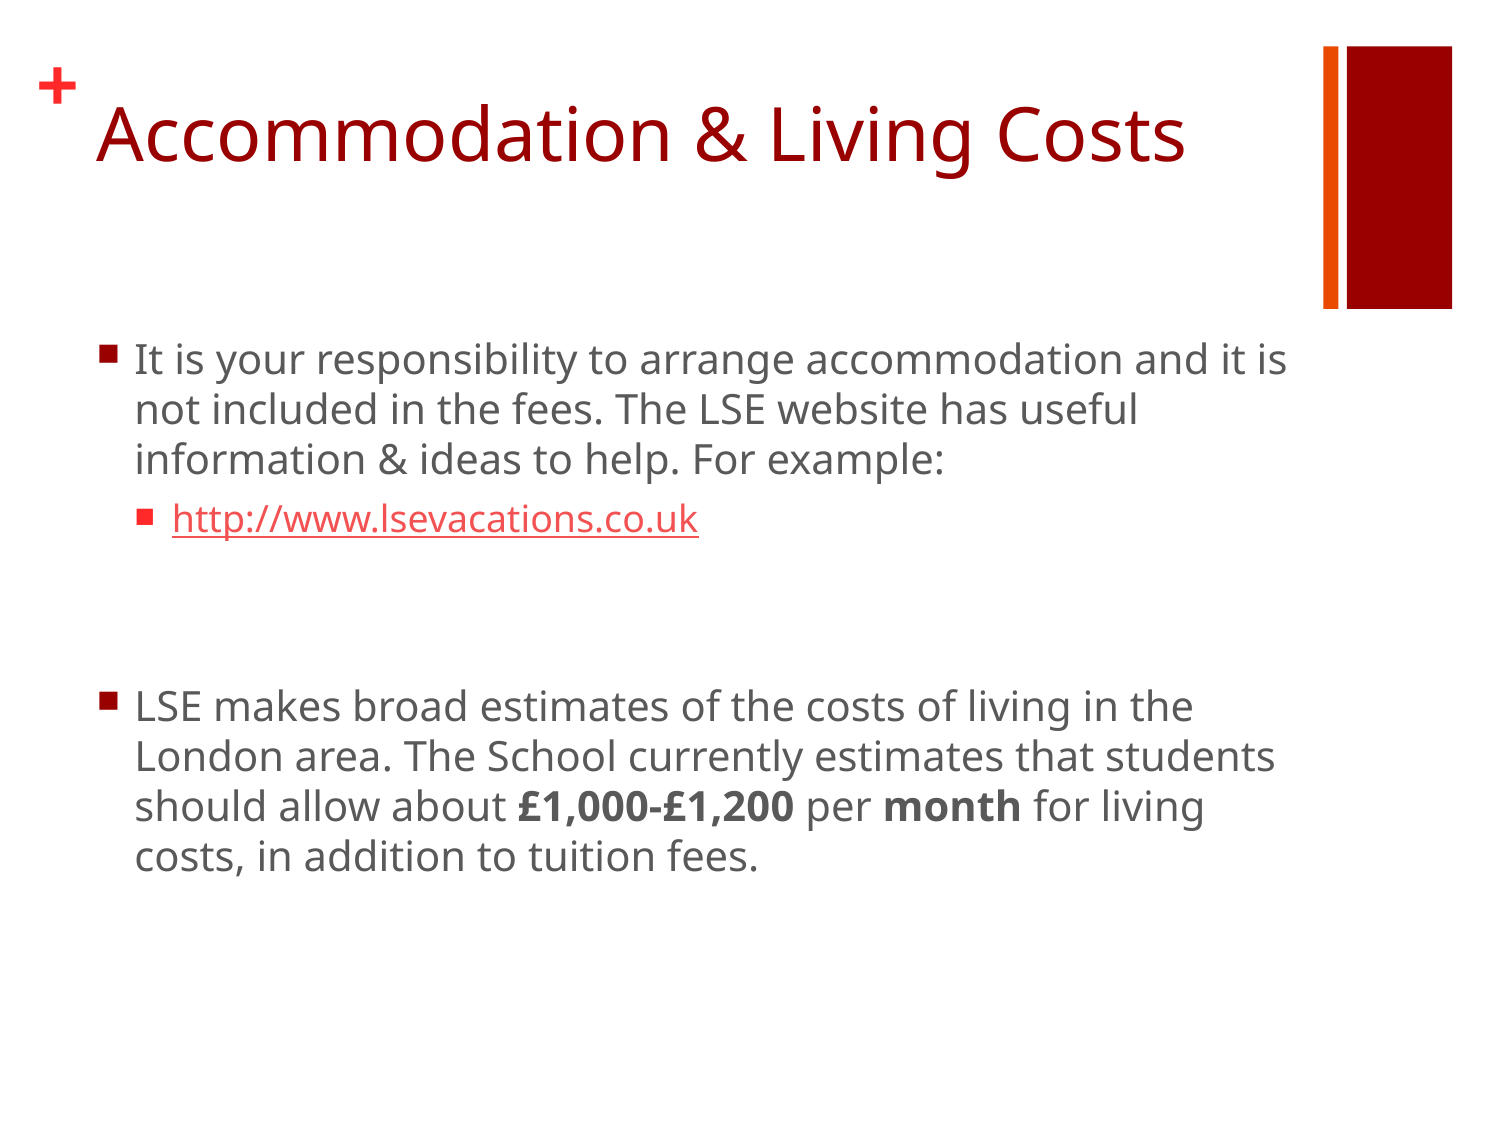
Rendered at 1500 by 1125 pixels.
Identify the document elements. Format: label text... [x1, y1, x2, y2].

title Accommodation & Living Costs [81, 79, 1322, 263]
list It is your responsibility to arrange accommodation and it is not included in the fees. The LSE website has useful information & ideas to help. For example: http://www.lsevacations.co.uk LSE makes broad estimates of the costs of living in the London area. The School currently estimates that students should allow about £1,000-£1,200 per month for living costs, in addition to tuition fees. [81, 324, 1322, 1005]
